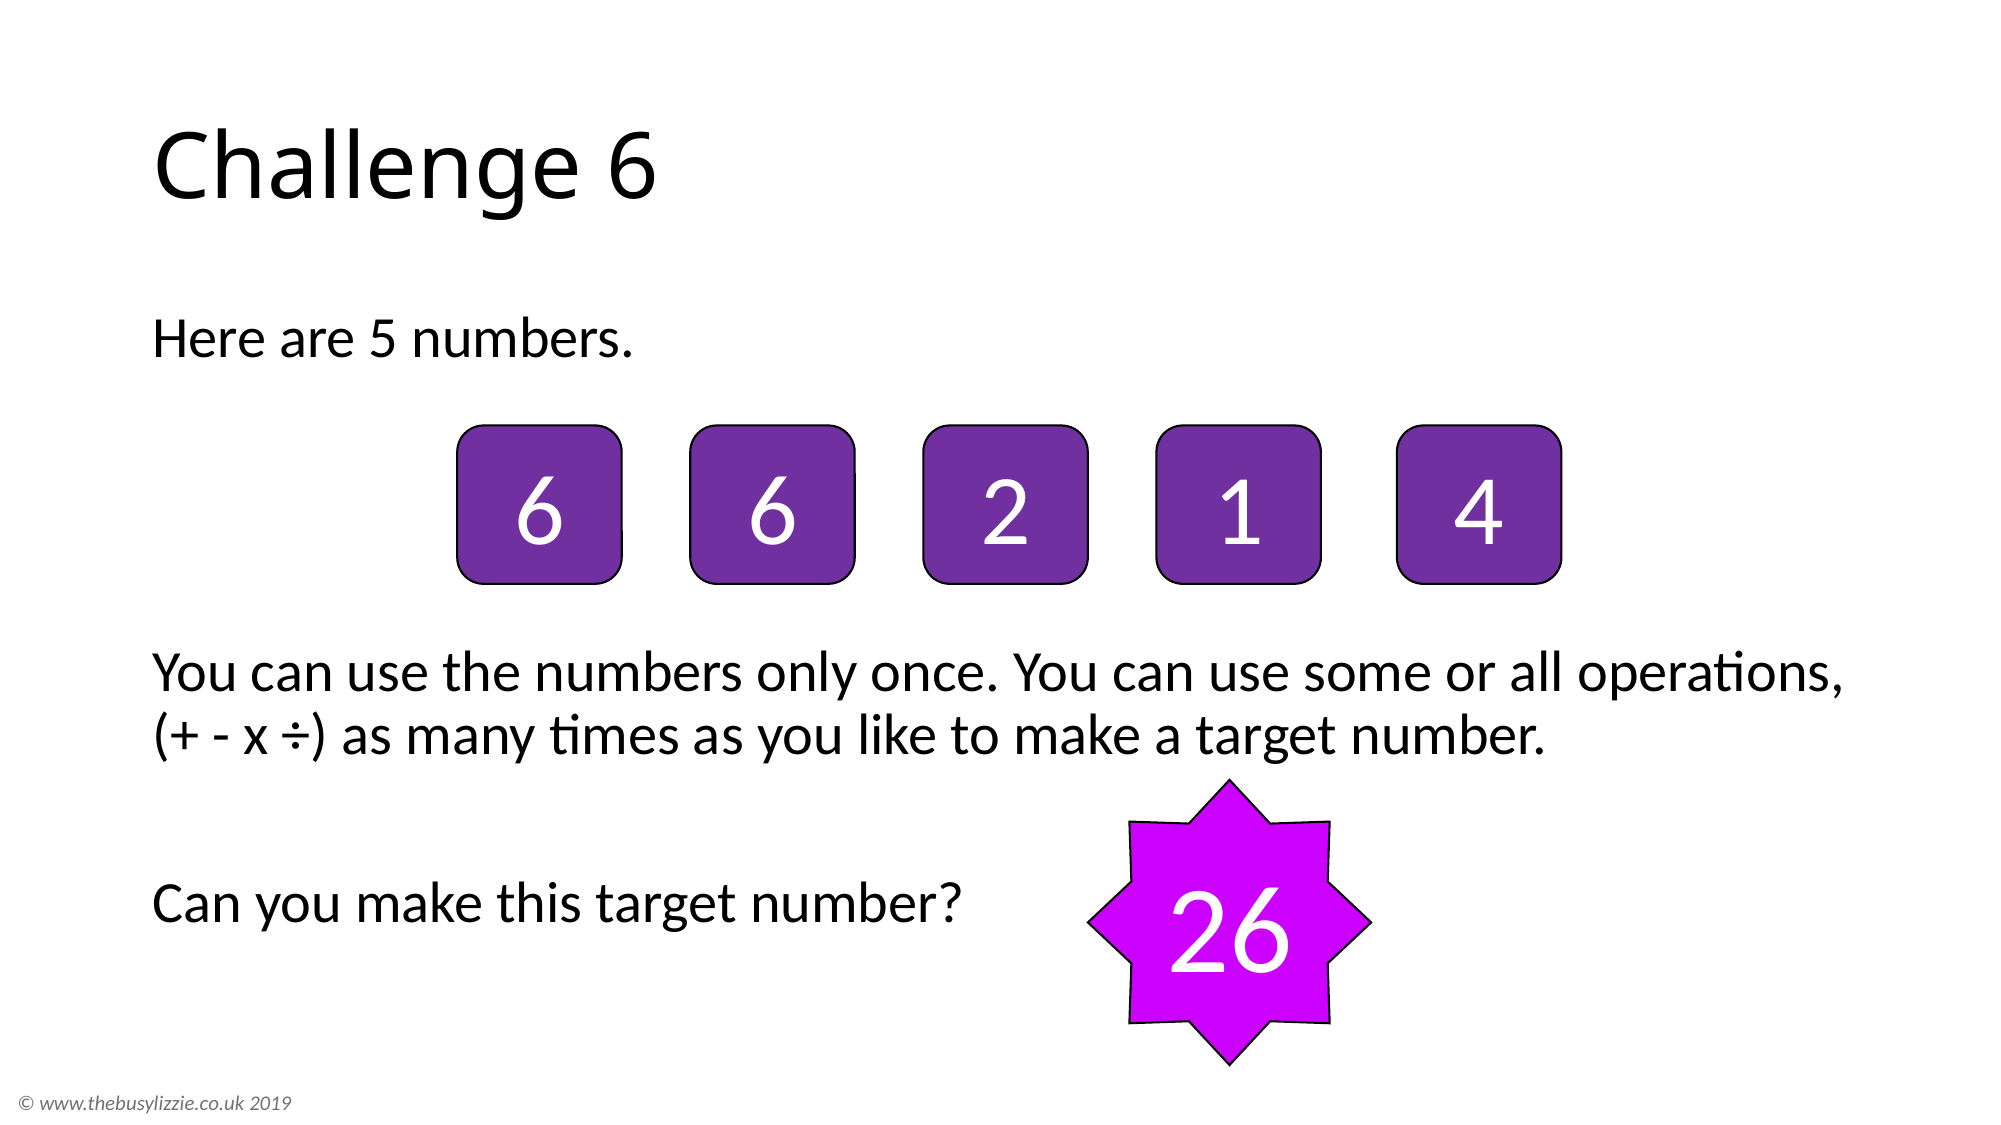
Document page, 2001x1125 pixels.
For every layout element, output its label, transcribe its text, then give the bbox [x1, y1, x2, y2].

text_box 2 [922, 424, 1089, 585]
text_box © www.thebusylizzie.co.uk 2019 [2, 1082, 311, 1122]
text_box 6 [689, 424, 856, 585]
text_box 1 [1155, 424, 1322, 585]
text_box 26 [1086, 778, 1373, 1067]
title Challenge 6 [137, 59, 1863, 278]
text_box 4 [1395, 424, 1563, 585]
text_box 6 [456, 424, 623, 585]
list Here are 5 numbers. You can use the numbers only once. You can use some or all operations, (+ - x ÷) as many times as you like to make a target number. Can you make this target number? [137, 299, 1900, 1014]
